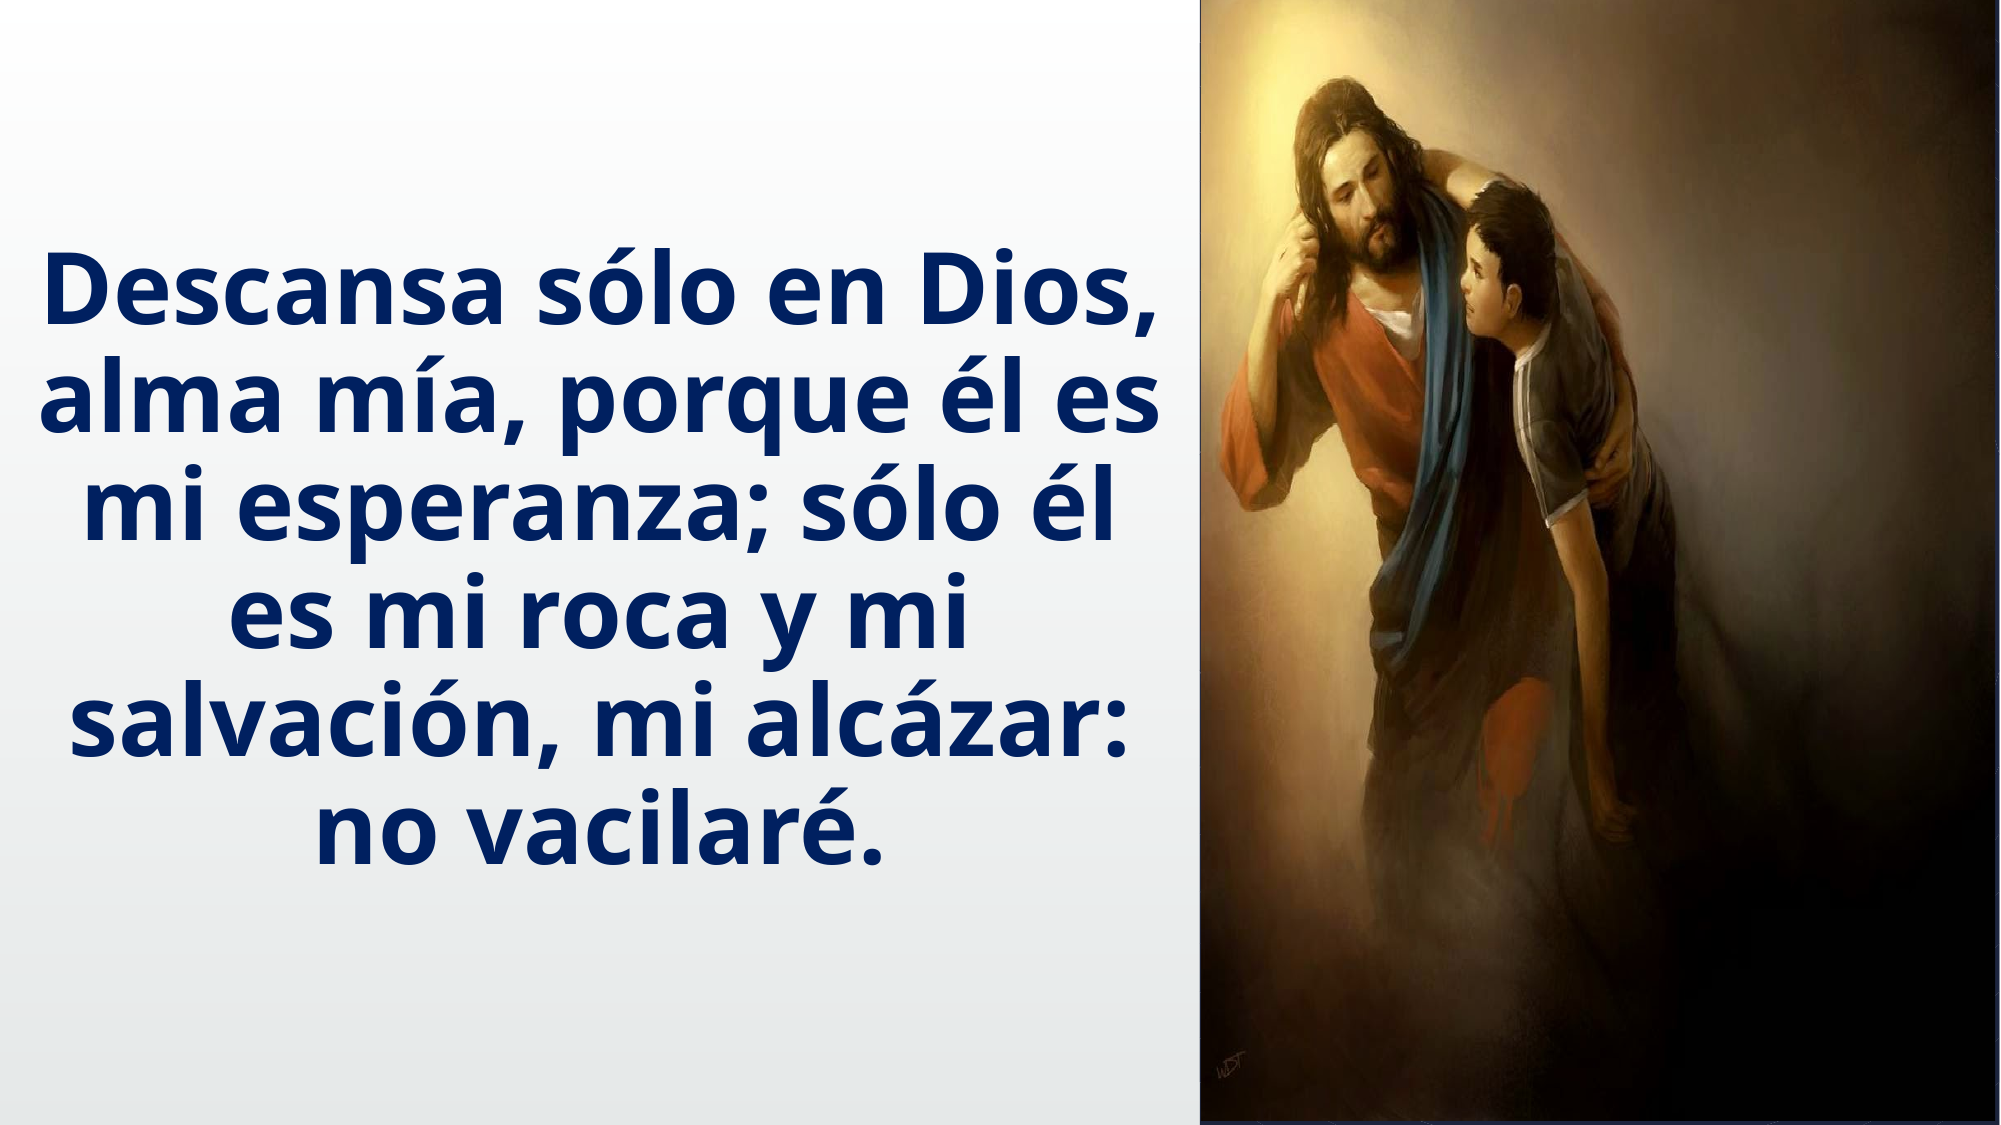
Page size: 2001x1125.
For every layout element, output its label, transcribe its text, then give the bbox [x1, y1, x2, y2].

picture [1200, 0, 1996, 1125]
title Descansa sólo en Dios, alma mía, porque él es mi esperanza; sólo él es mi roca y mi salvación, mi alcázar: no vacilaré. [0, 0, 1200, 1125]
